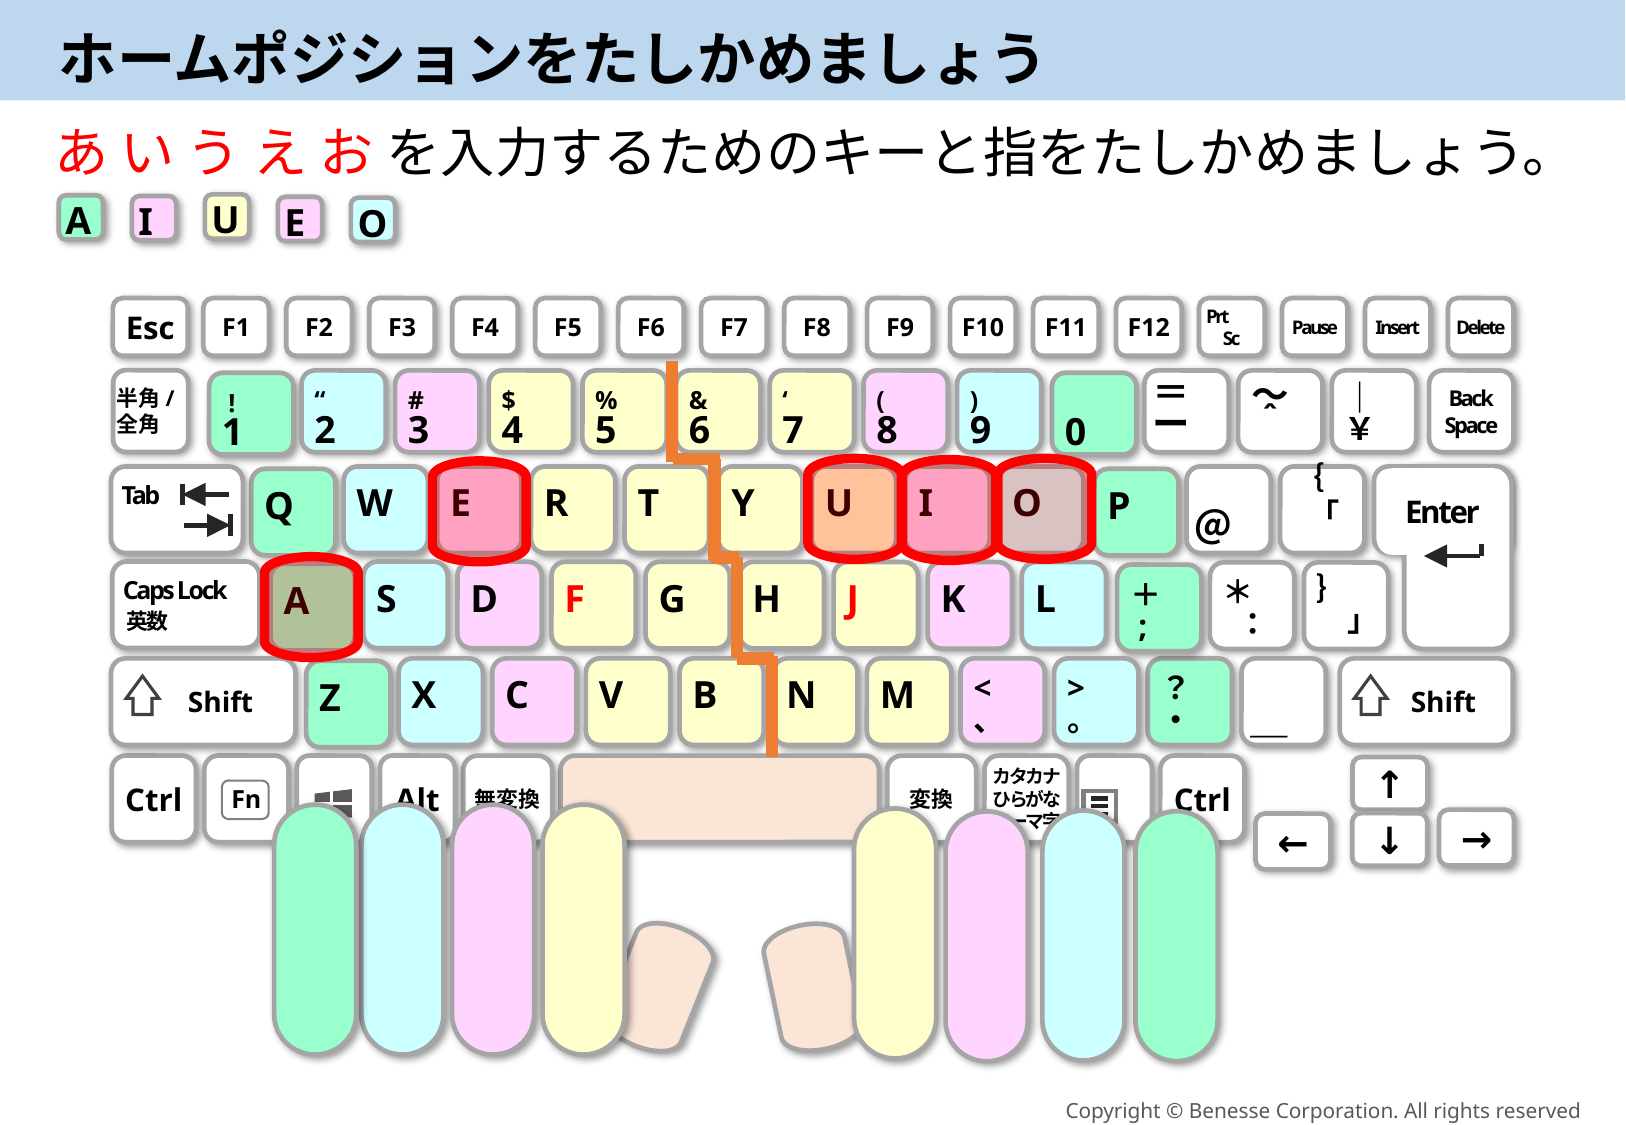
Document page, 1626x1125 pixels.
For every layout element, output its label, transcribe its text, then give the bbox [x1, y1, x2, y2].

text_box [110, 298, 1514, 1062]
list あ い う え お を入力するためのキーと指をたしかめましょう。 [39, 117, 1609, 219]
title ホームポジションをたしかめましょう [0, 0, 1625, 101]
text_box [58, 194, 396, 243]
